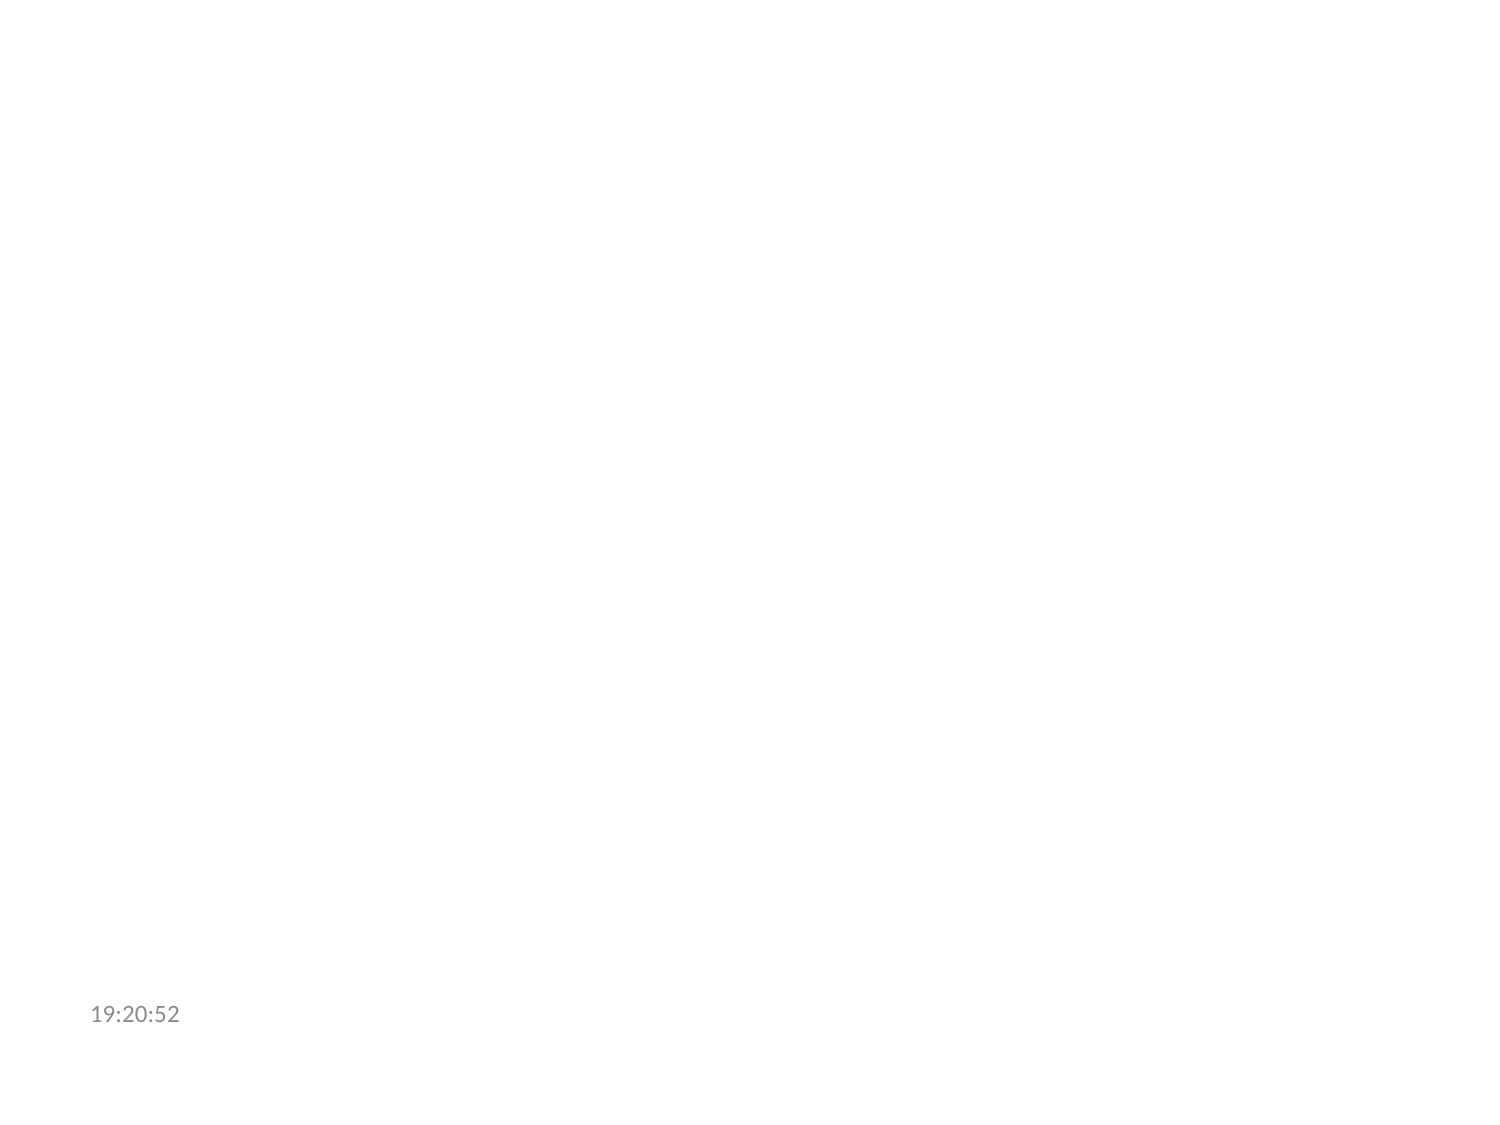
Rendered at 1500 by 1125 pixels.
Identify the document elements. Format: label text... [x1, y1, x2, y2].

text_box 15:35:09 [75, 982, 425, 1043]
